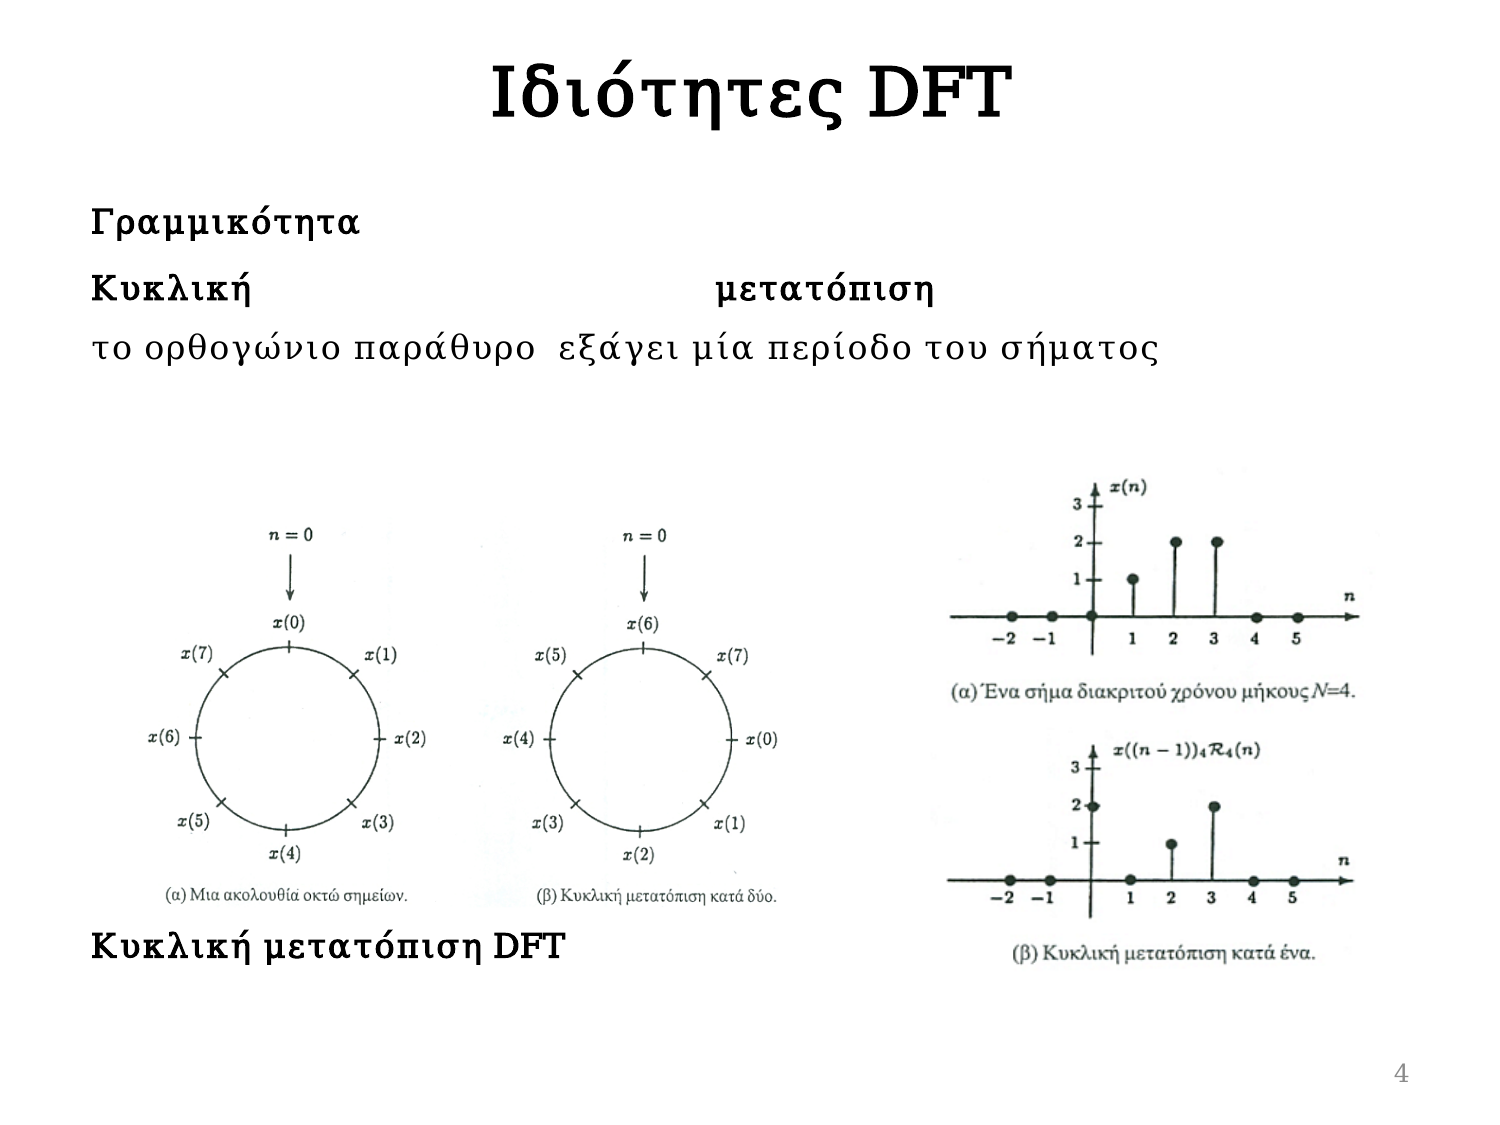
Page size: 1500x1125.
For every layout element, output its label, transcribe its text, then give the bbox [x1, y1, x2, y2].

title Ιδιότητες DFT [75, 19, 1425, 159]
picture [915, 727, 1356, 980]
slide_number 4 [1222, 1042, 1425, 1103]
picture [135, 514, 786, 920]
picture [944, 464, 1386, 717]
